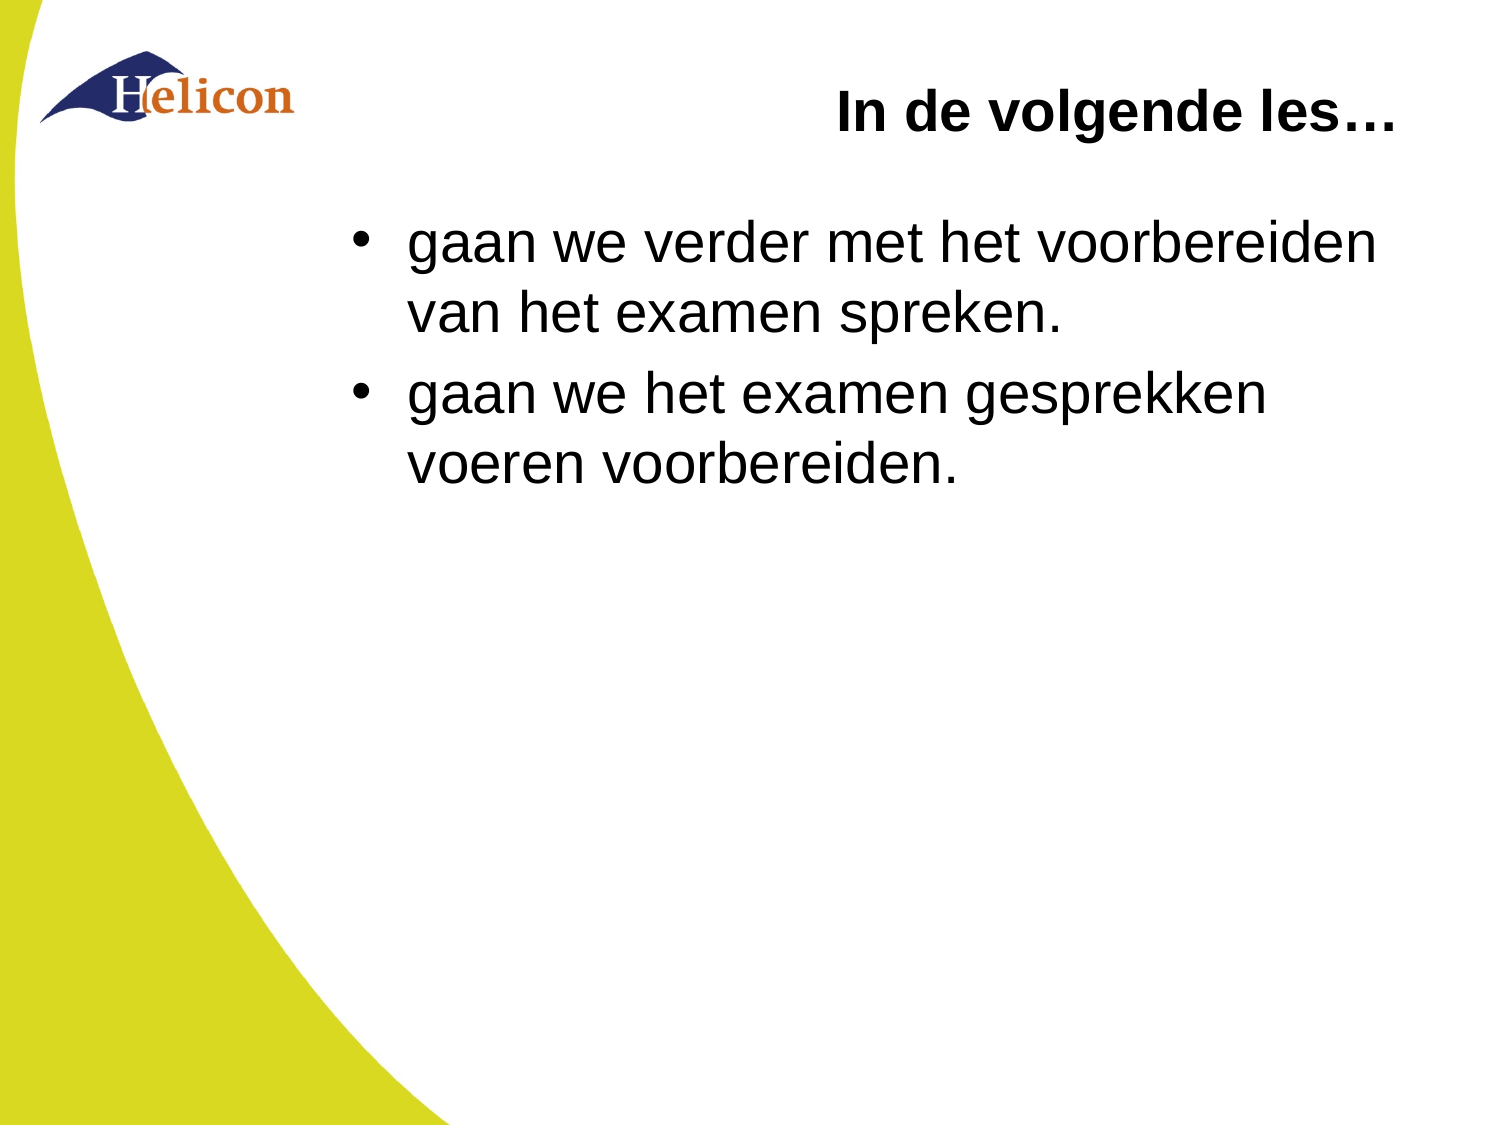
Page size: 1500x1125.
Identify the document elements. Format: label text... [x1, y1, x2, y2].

title In de volgende les… [324, 54, 1415, 161]
list gaan we verder met het voorbereiden van het examen spreken. gaan we het examen gesprekken voeren voorbereiden. [336, 196, 1425, 1005]
picture [0, 0, 1500, 1125]
